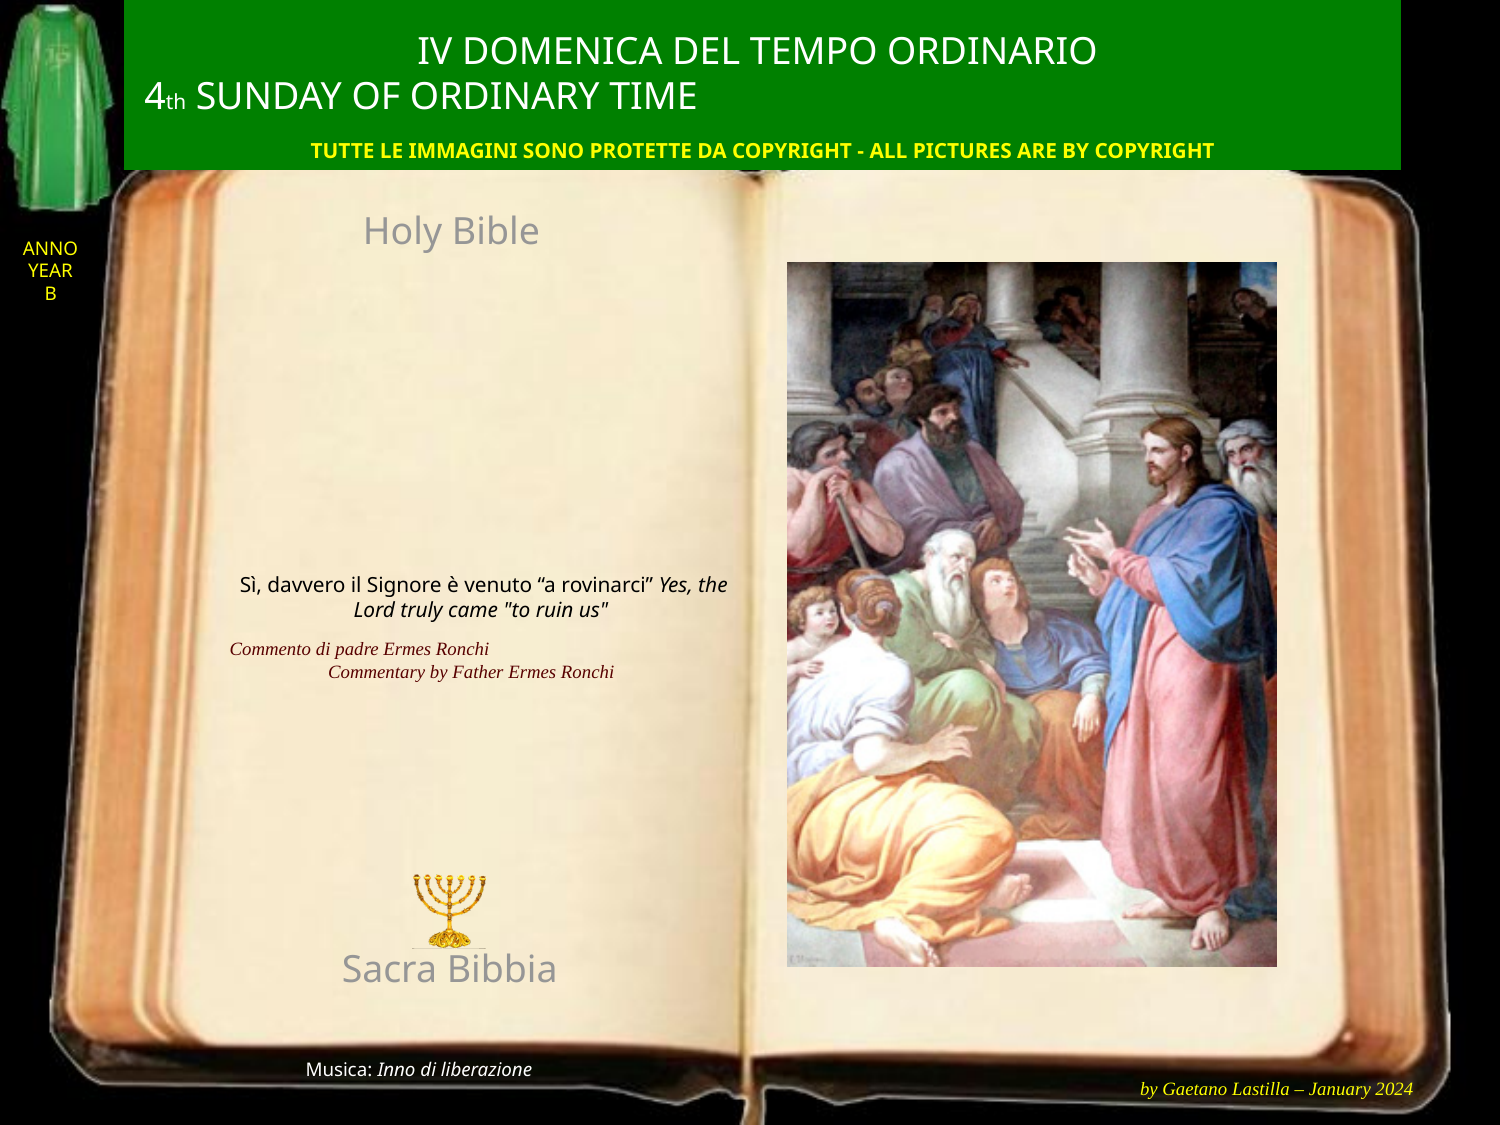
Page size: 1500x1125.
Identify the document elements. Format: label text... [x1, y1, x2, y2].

text_box by Gaetano Lastilla – January 2024 [971, 1068, 1500, 1107]
text_box ANNO YEAR B [8, 229, 94, 312]
text_box Sacra Bibbia [187, 937, 713, 998]
text_box IV DOMENICA DEL TEMPO ORDINARIO 4th SUNDAY OF ORDINARY TIME TUTTE LE IMMAGINI SONO PROTETTE DA COPYRIGHT - ALL PICTURES ARE BY COPYRIGHT [124, 0, 1400, 170]
text_box Sì, davvero il Signore è venuto “a rovinarci” Yes, the Lord truly came "to ruin us" [221, 564, 747, 629]
text_box Musica: Inno di liberazione [62, 1050, 775, 1088]
picture [0, 0, 1500, 1125]
text_box Commento di padre Ermes Ronchi Commentary by Father Ermes Ronchi [196, 629, 747, 690]
text_box Holy Bible [348, 199, 556, 260]
